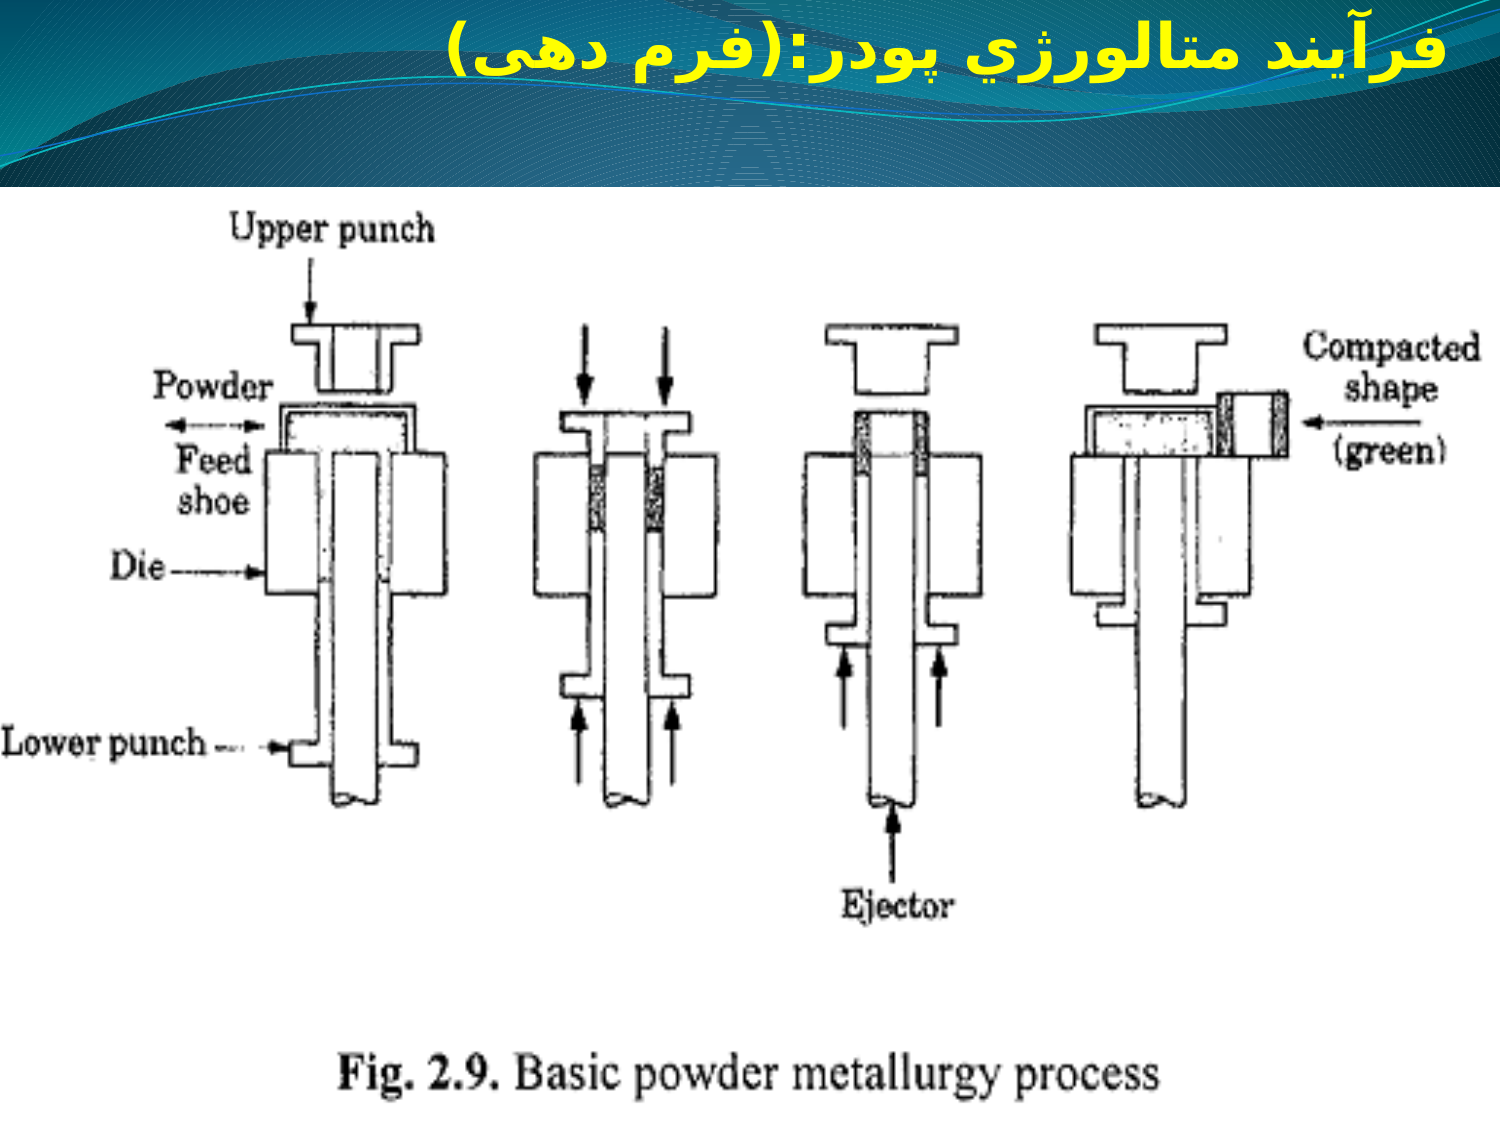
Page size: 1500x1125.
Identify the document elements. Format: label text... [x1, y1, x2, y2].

picture [0, 187, 1500, 1125]
title فرآيند متالورژي پودر:(فرم دهی) [0, 0, 1500, 187]
